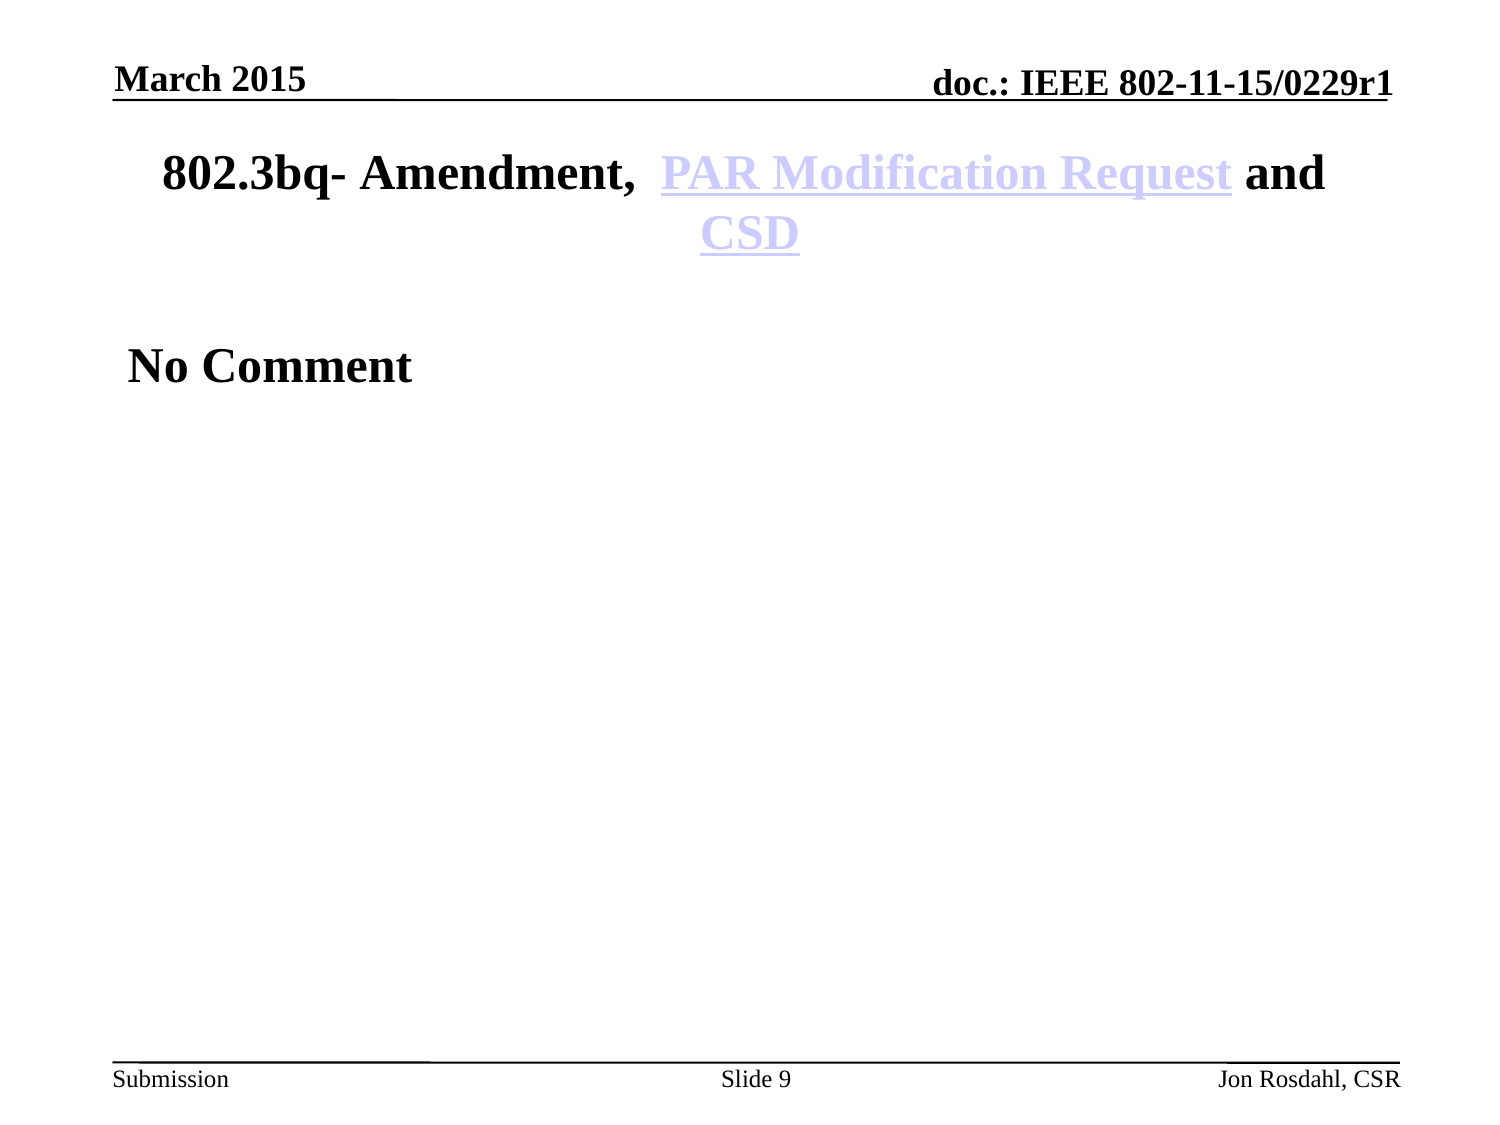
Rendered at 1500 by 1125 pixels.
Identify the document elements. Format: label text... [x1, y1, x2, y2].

title 802.3bq- Amendment, PAR Modification Request and CSD [112, 112, 1388, 288]
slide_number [114, 54, 423, 100]
list No Comment [112, 324, 1388, 1000]
slide_number Slide 9 [712, 1061, 800, 1123]
footer Jon Rosdahl, CSR [878, 1061, 1402, 1093]
